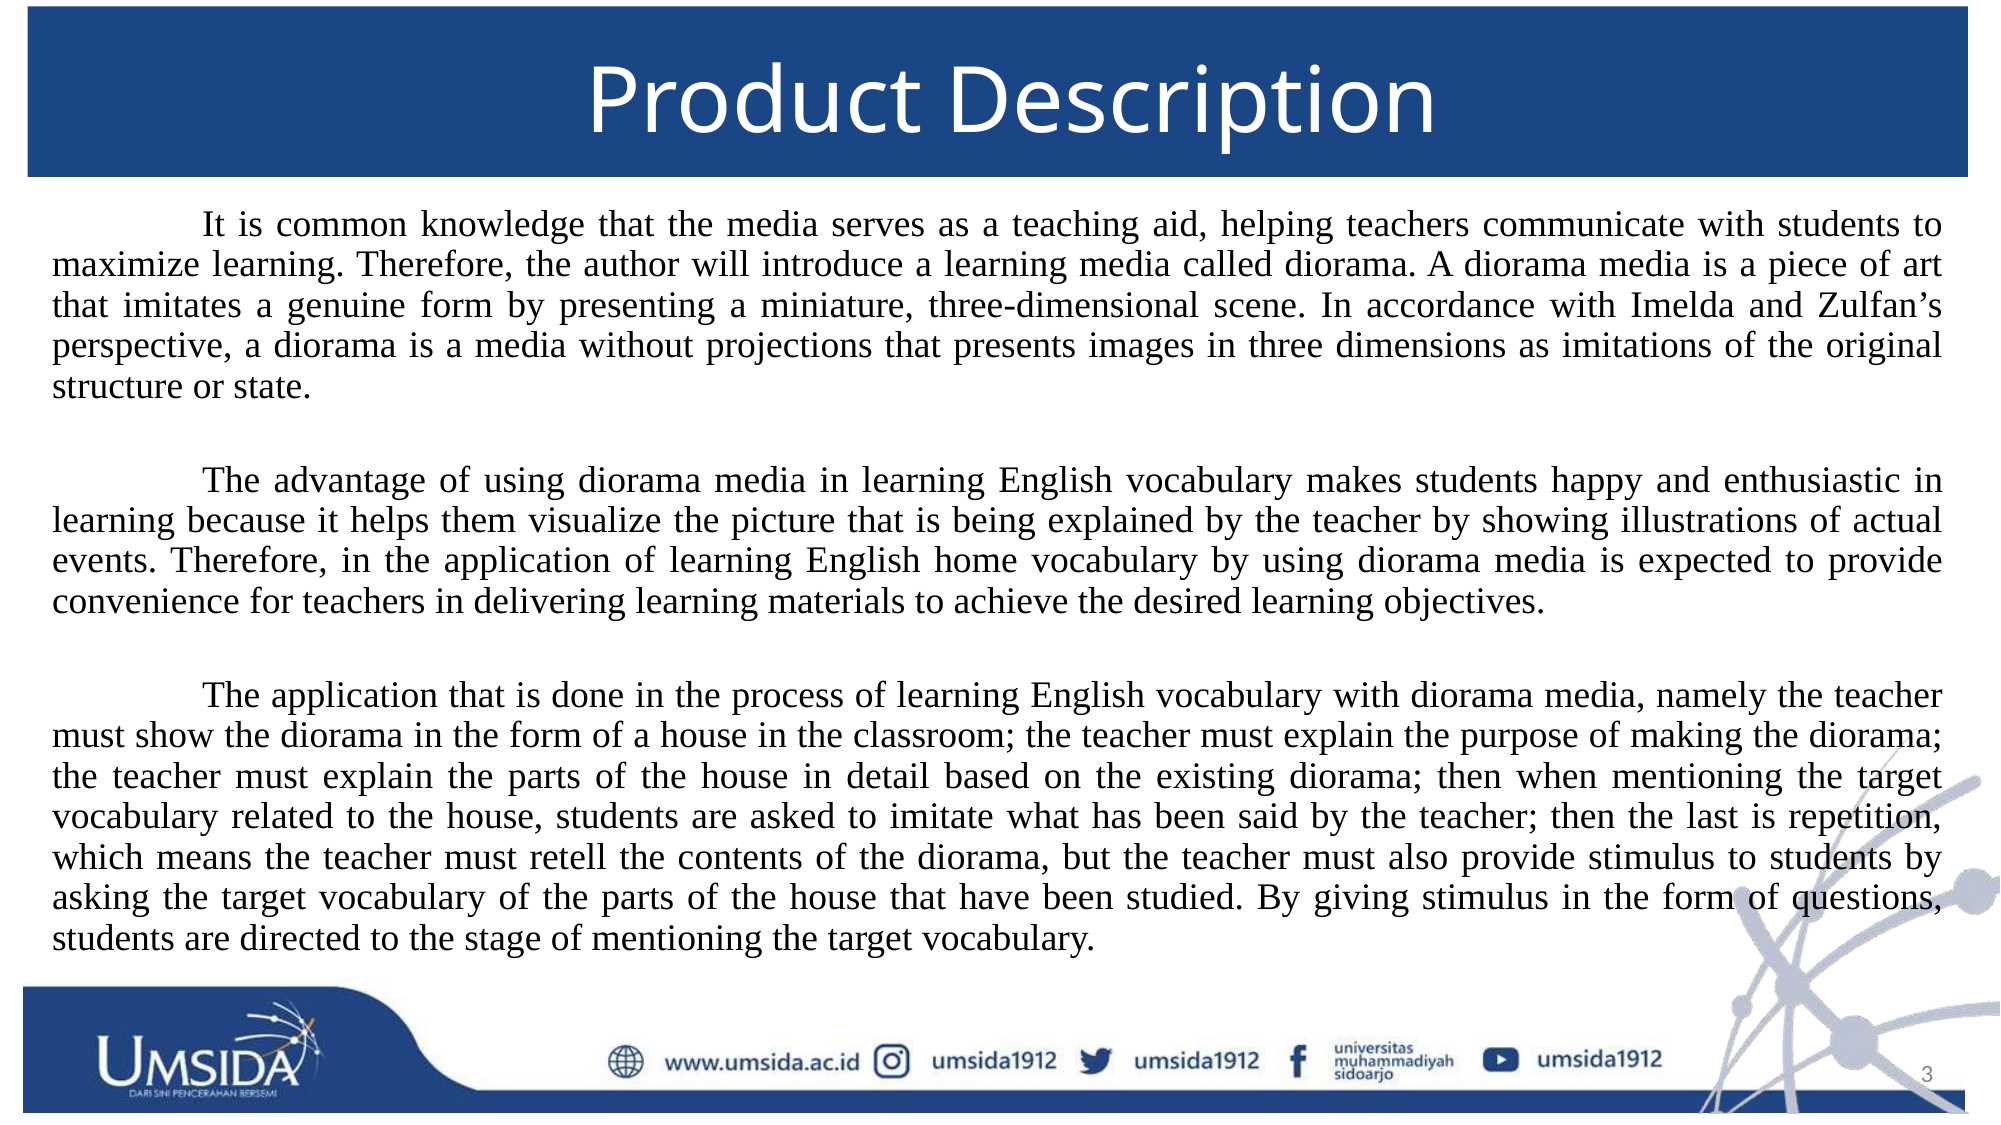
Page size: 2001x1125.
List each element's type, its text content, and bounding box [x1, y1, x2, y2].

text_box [23, 696, 2000, 1114]
title Product Description [583, 38, 1558, 197]
text_box It is common knowledge that the media serves as a teaching aid, helping teachers communicate with students to maximize learning. Therefore, the author will introduce a learning media called diorama. A diorama media is a piece of art that imitates a genuine form by presenting a miniature, three-dimensional scene. In accordance with Imelda and Zulfan’s perspective, a diorama is a media without projections that presents images in three dimensions as imitations of the original structure or state. The advantage of using diorama media in learning English vocabulary makes students happy and enthusiastic in learning because it helps them visualize the picture that is being explained by the teacher by showing illustrations of actual events. Therefore, in the application of learning English home vocabulary by using diorama media is expected to provide convenience for teachers in delivering learning materials to achieve the desired learning objectives. The application that is done in the process of learning English vocabulary with diorama media, namely the teacher must show the diorama in the form of a house in the classroom; the teacher must explain the purpose of making the diorama; the teacher must explain the parts of the house in detail based on the existing diorama; then when mentioning the target vocabulary related to the house, students are asked to imitate what has been said by the teacher; then the last is repetition, which means the teacher must retell the contents of the diorama, but the teacher must also provide stimulus to students by asking the target vocabulary of the parts of the house that have been studied. By giving stimulus in the form of questions, students are directed to the stage of mentioning the target vocabulary. [50, 197, 1947, 696]
text_box [27, 6, 1968, 177]
